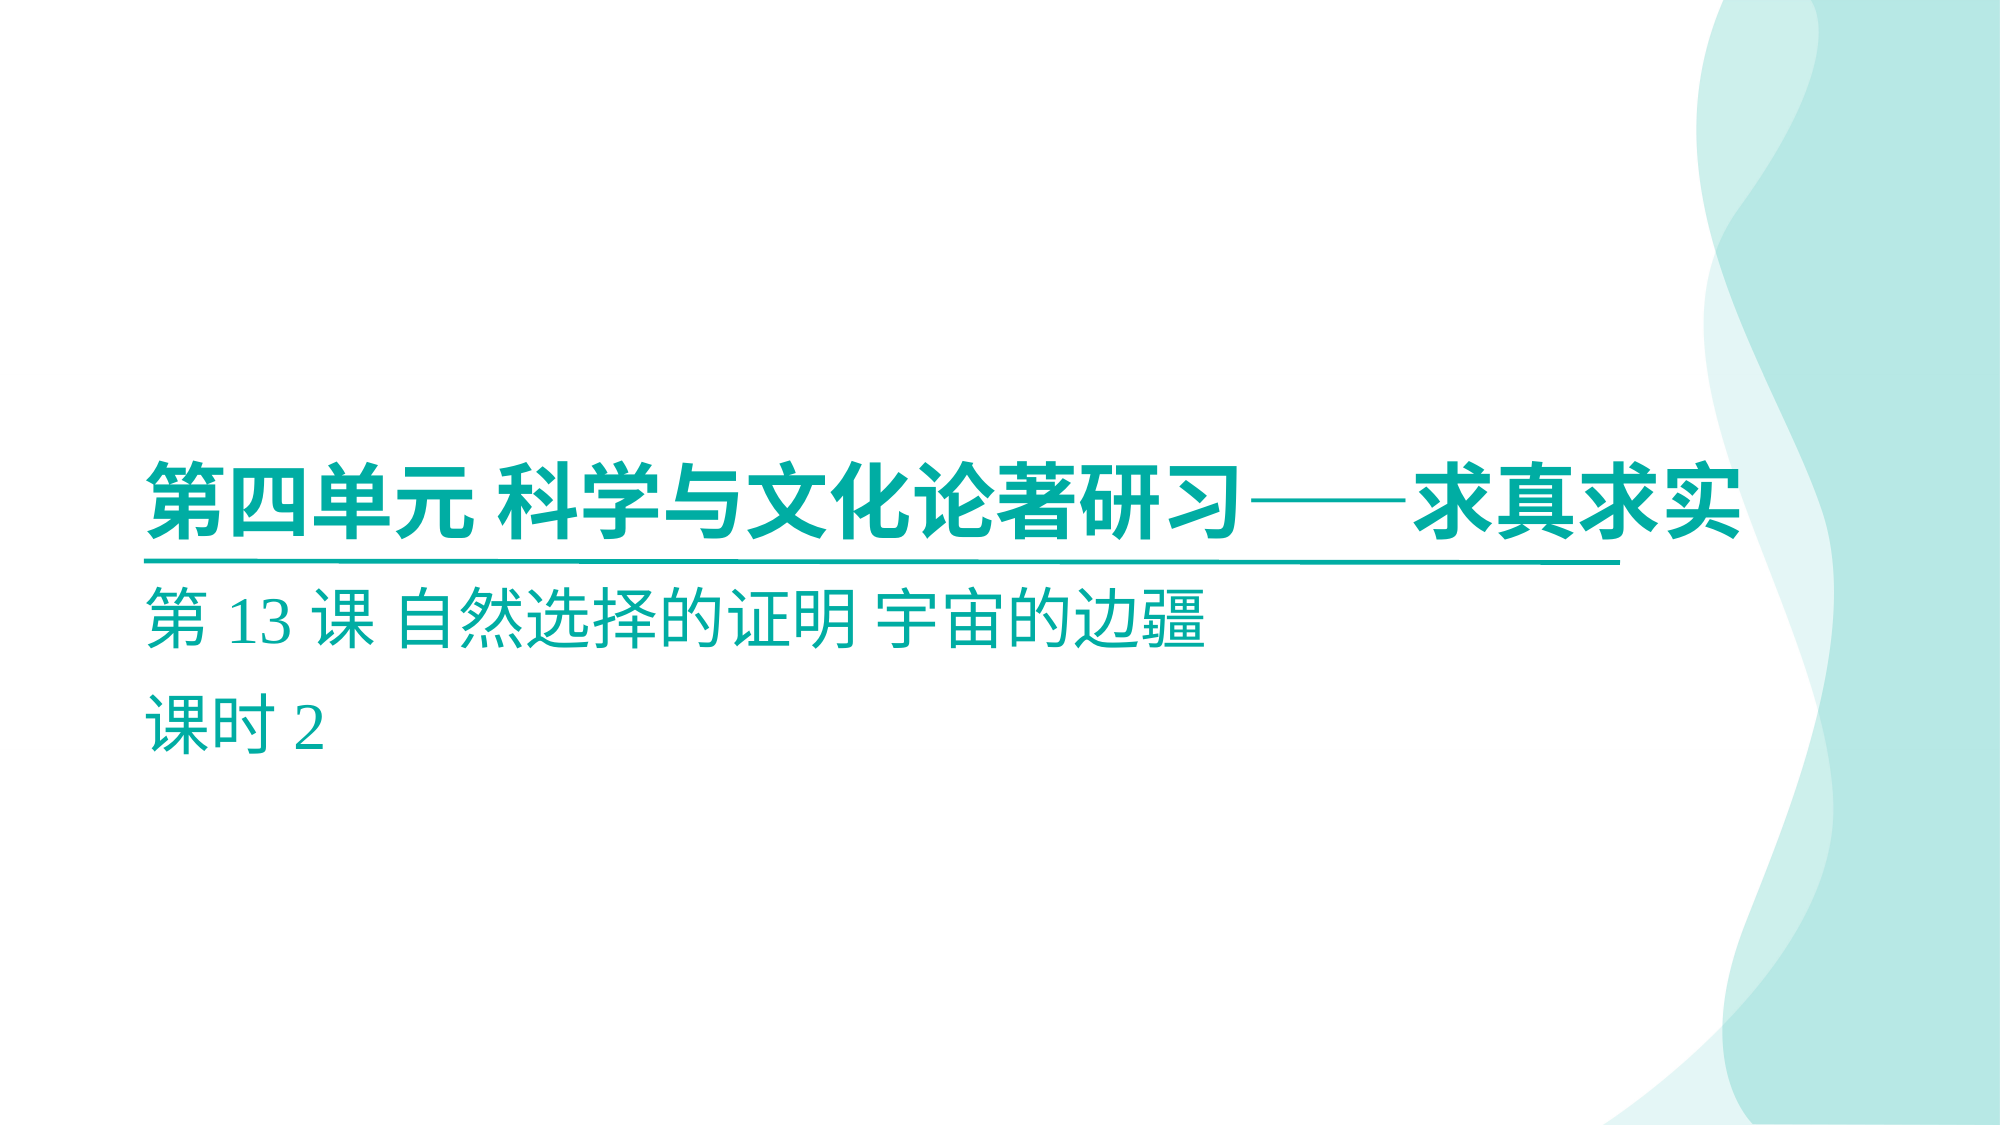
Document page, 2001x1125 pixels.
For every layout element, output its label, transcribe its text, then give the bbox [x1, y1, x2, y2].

picture [0, 0, 2000, 1125]
text_box 第四单元 科学与文化论著研习——求真求实 [143, 430, 1946, 549]
